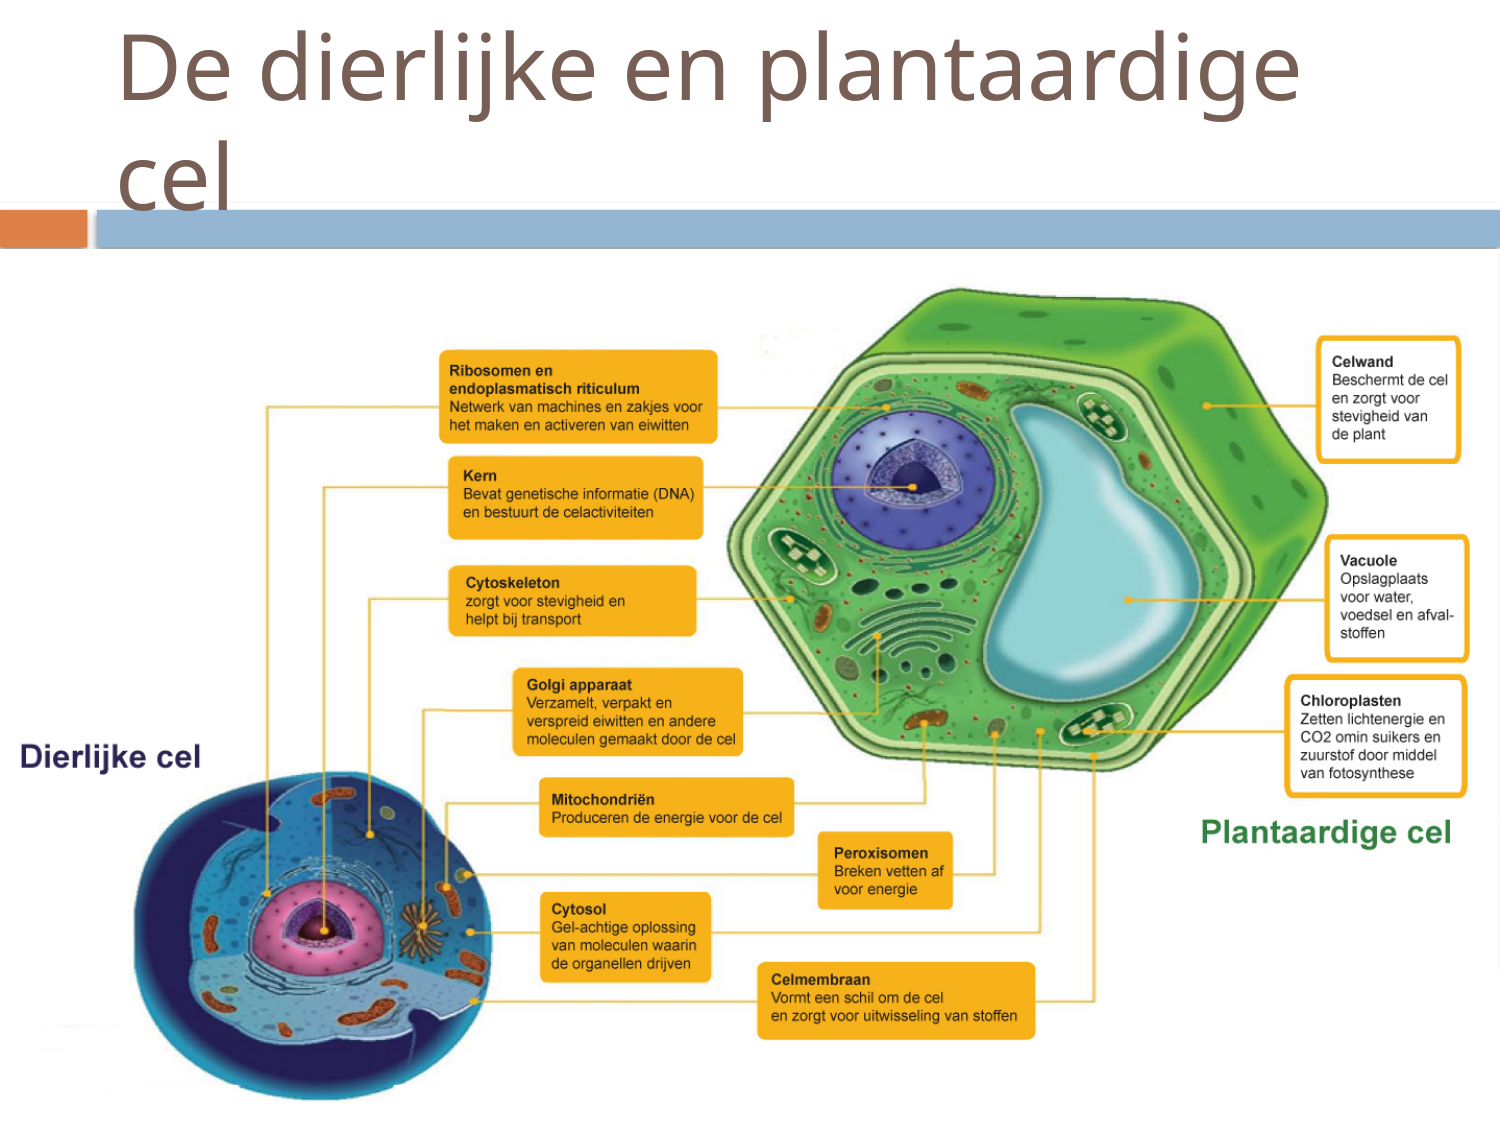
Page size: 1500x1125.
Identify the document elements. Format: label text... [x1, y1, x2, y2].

title De dierlijke en plantaardige cel [100, 37, 1439, 201]
picture [0, 249, 1500, 1125]
